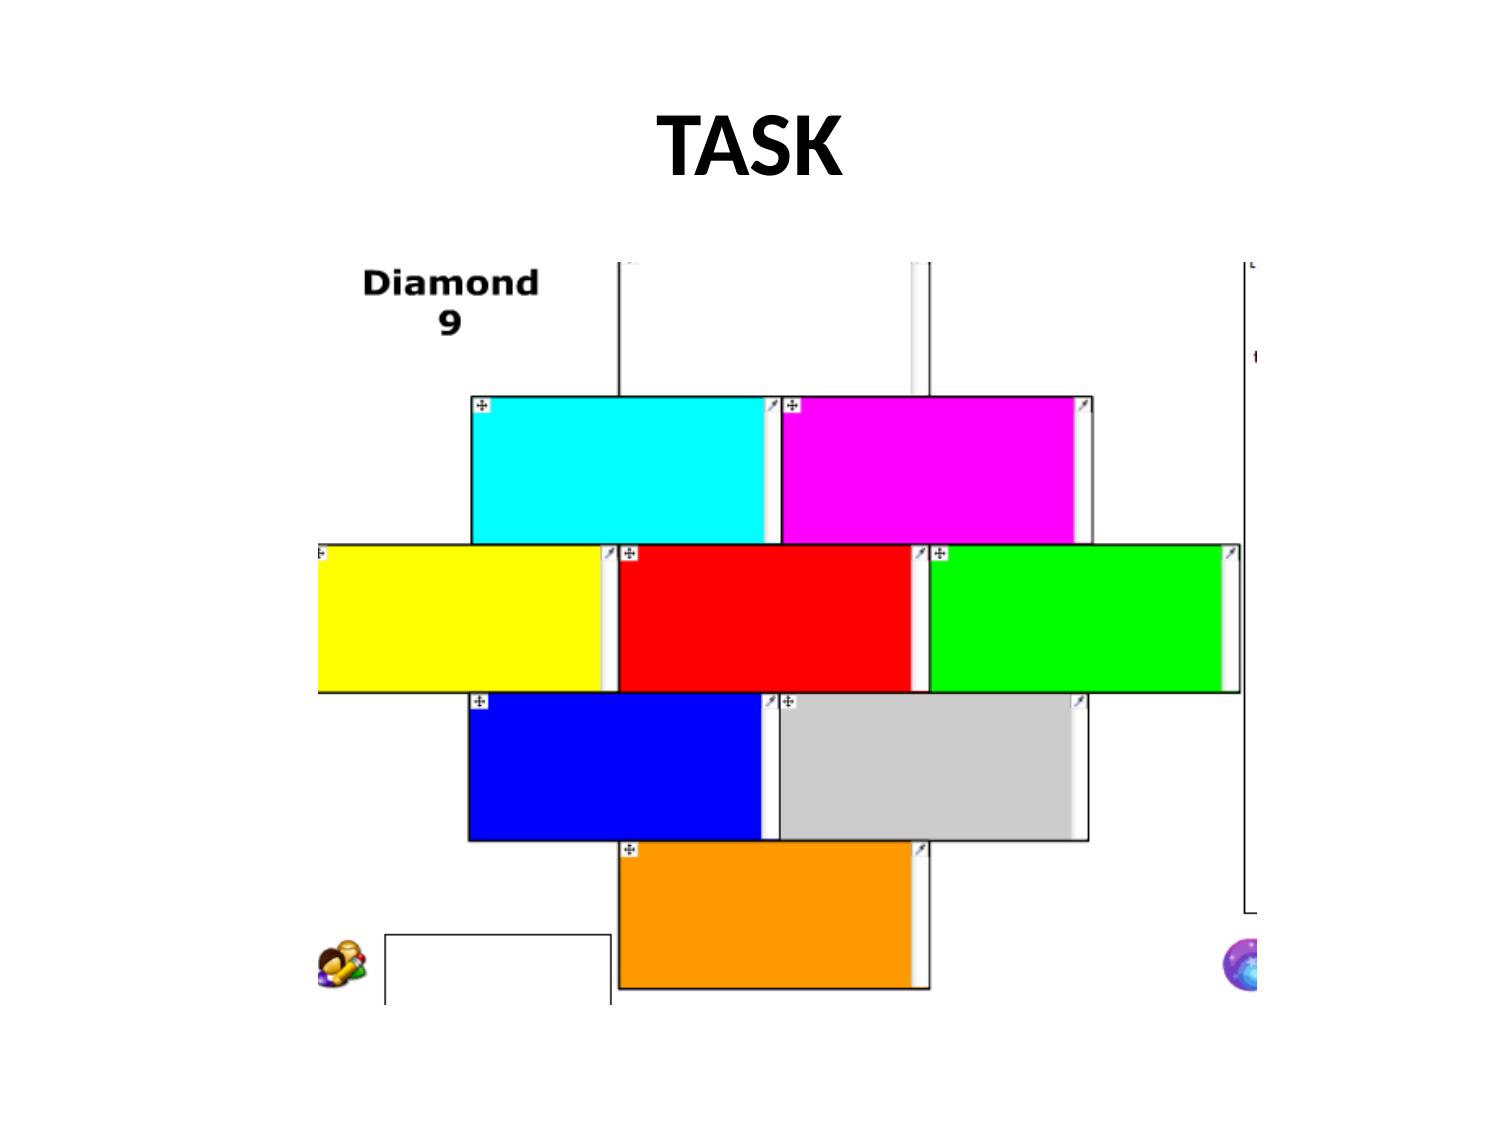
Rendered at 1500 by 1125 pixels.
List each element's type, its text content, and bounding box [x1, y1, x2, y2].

title TASK [75, 45, 1425, 233]
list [74, 262, 1500, 1006]
